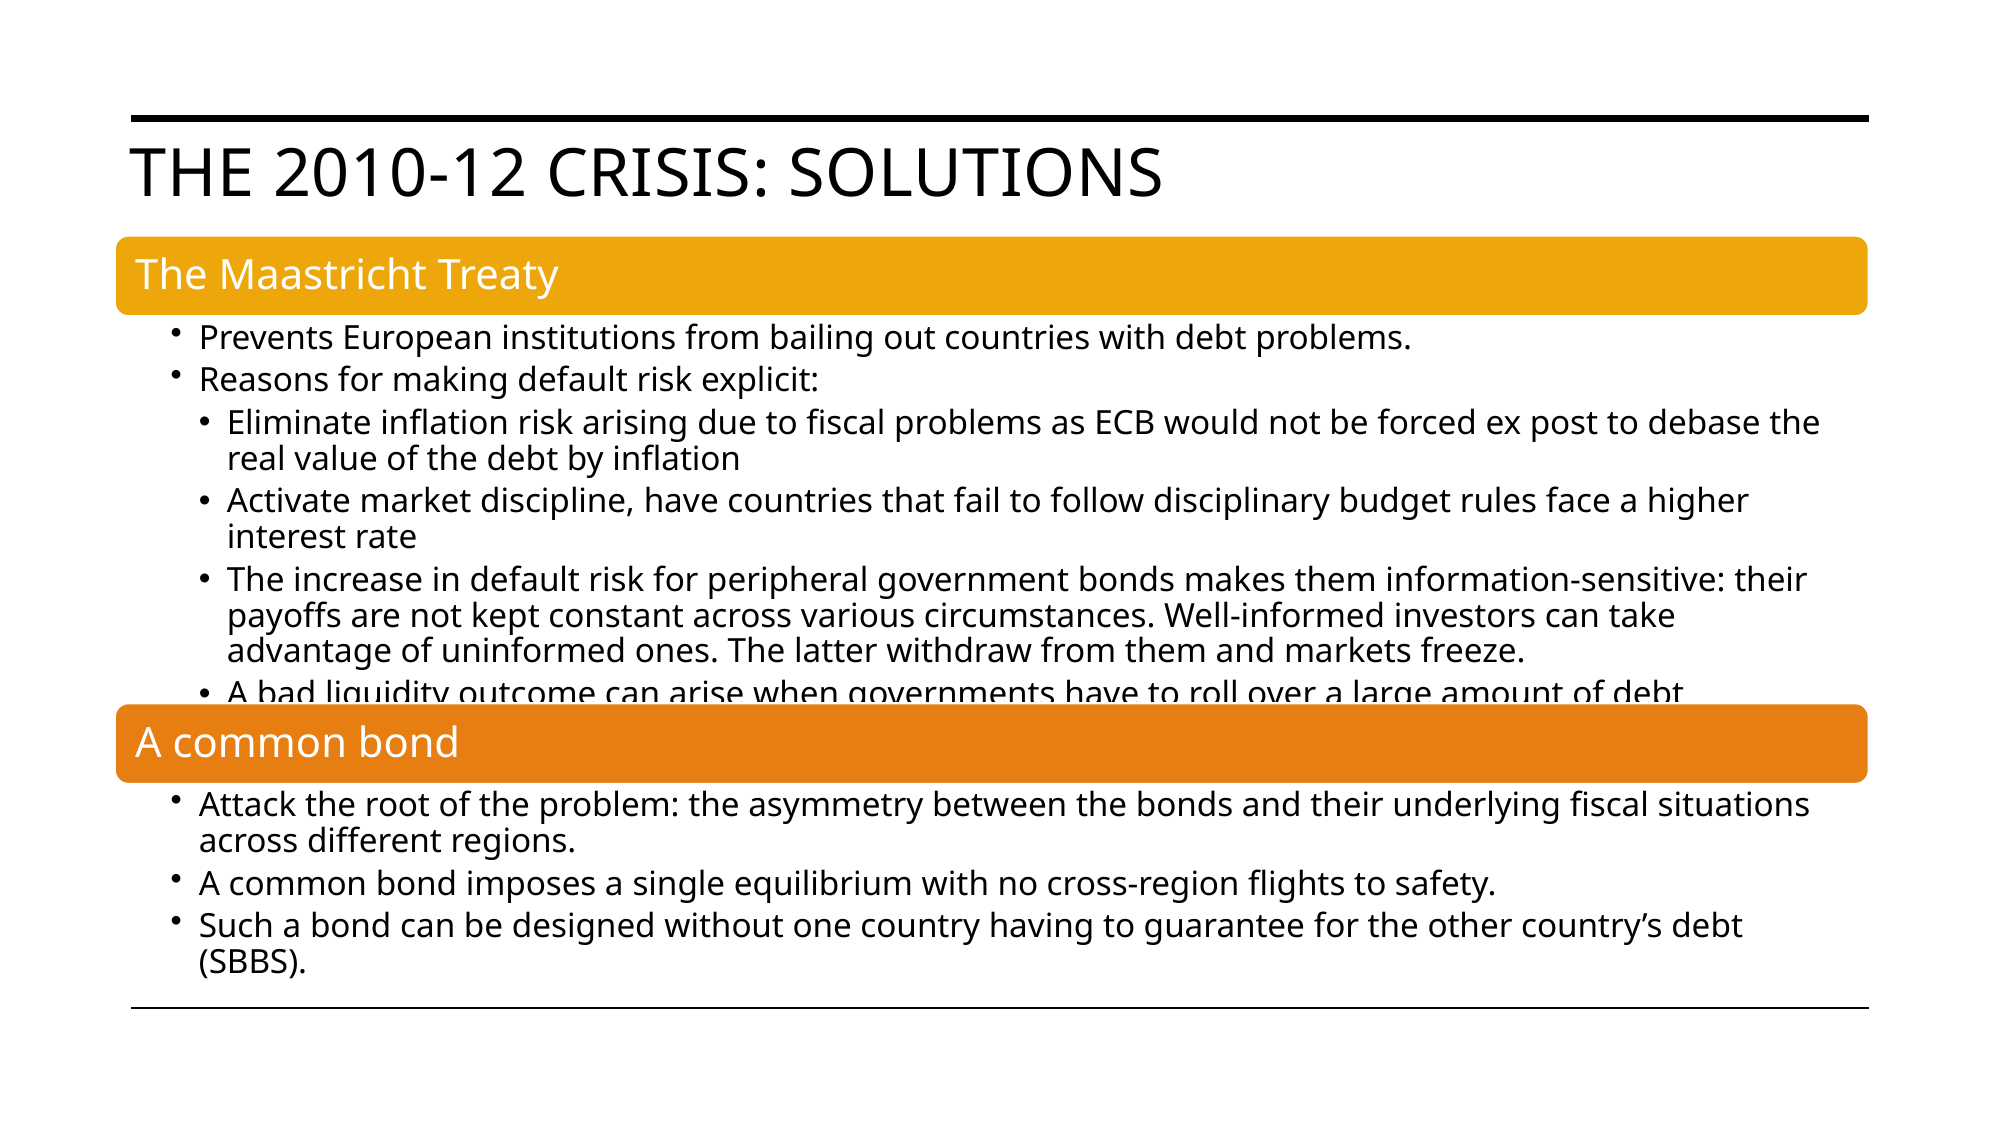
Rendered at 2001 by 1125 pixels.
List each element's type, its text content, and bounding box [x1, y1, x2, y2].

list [114, 234, 1869, 962]
title The 2010-12 crisis: solutions [114, 121, 1869, 234]
